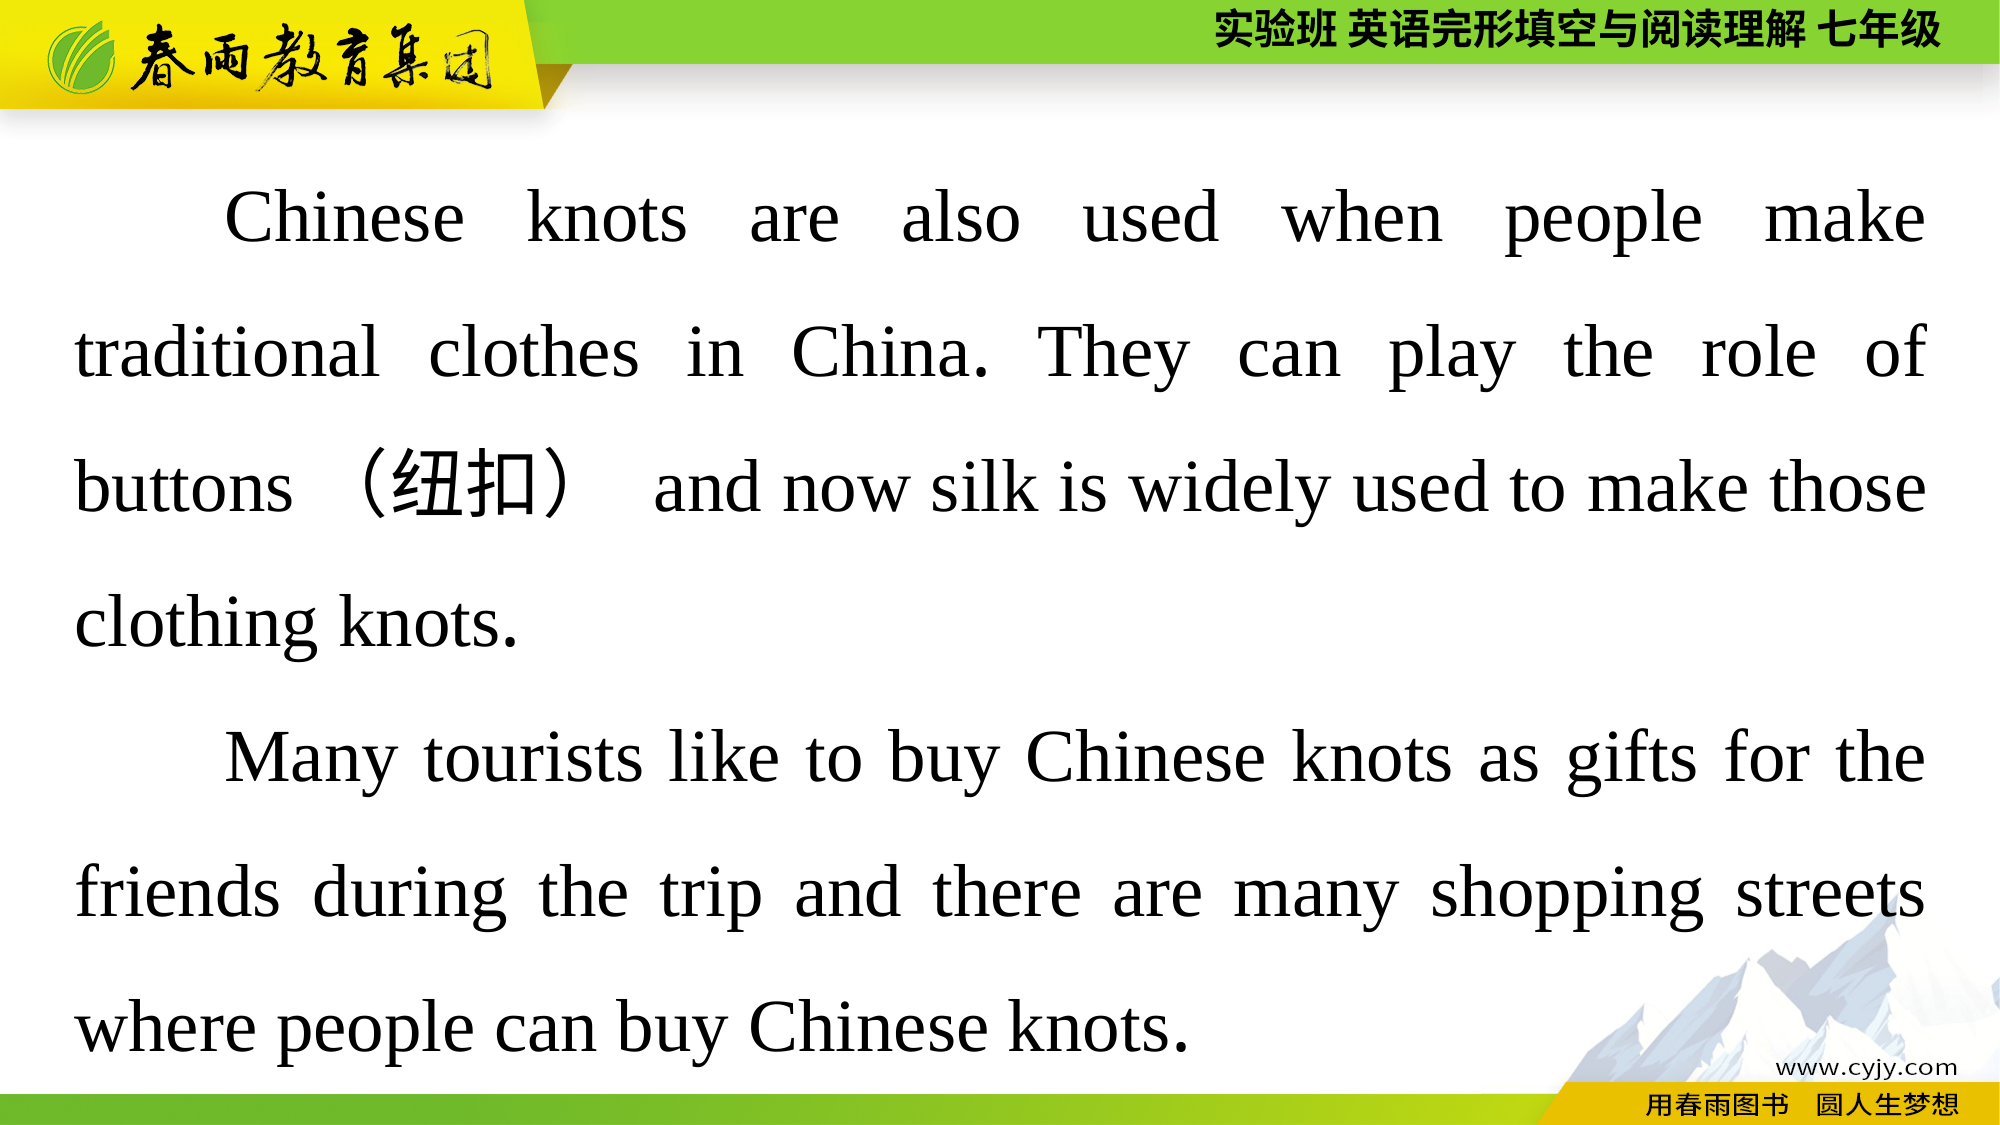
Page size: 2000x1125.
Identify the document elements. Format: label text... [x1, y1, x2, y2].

picture [0, 0, 2000, 1125]
list Chinese knots are also used when people make traditional clothes in China. They can play the role of buttons（纽扣） and now silk is widely used to make those clothing knots. Many tourists like to buy Chinese knots as gifts for the friends during the trip and there are many shopping streets where people can buy Chinese knots. [59, 113, 1944, 1083]
